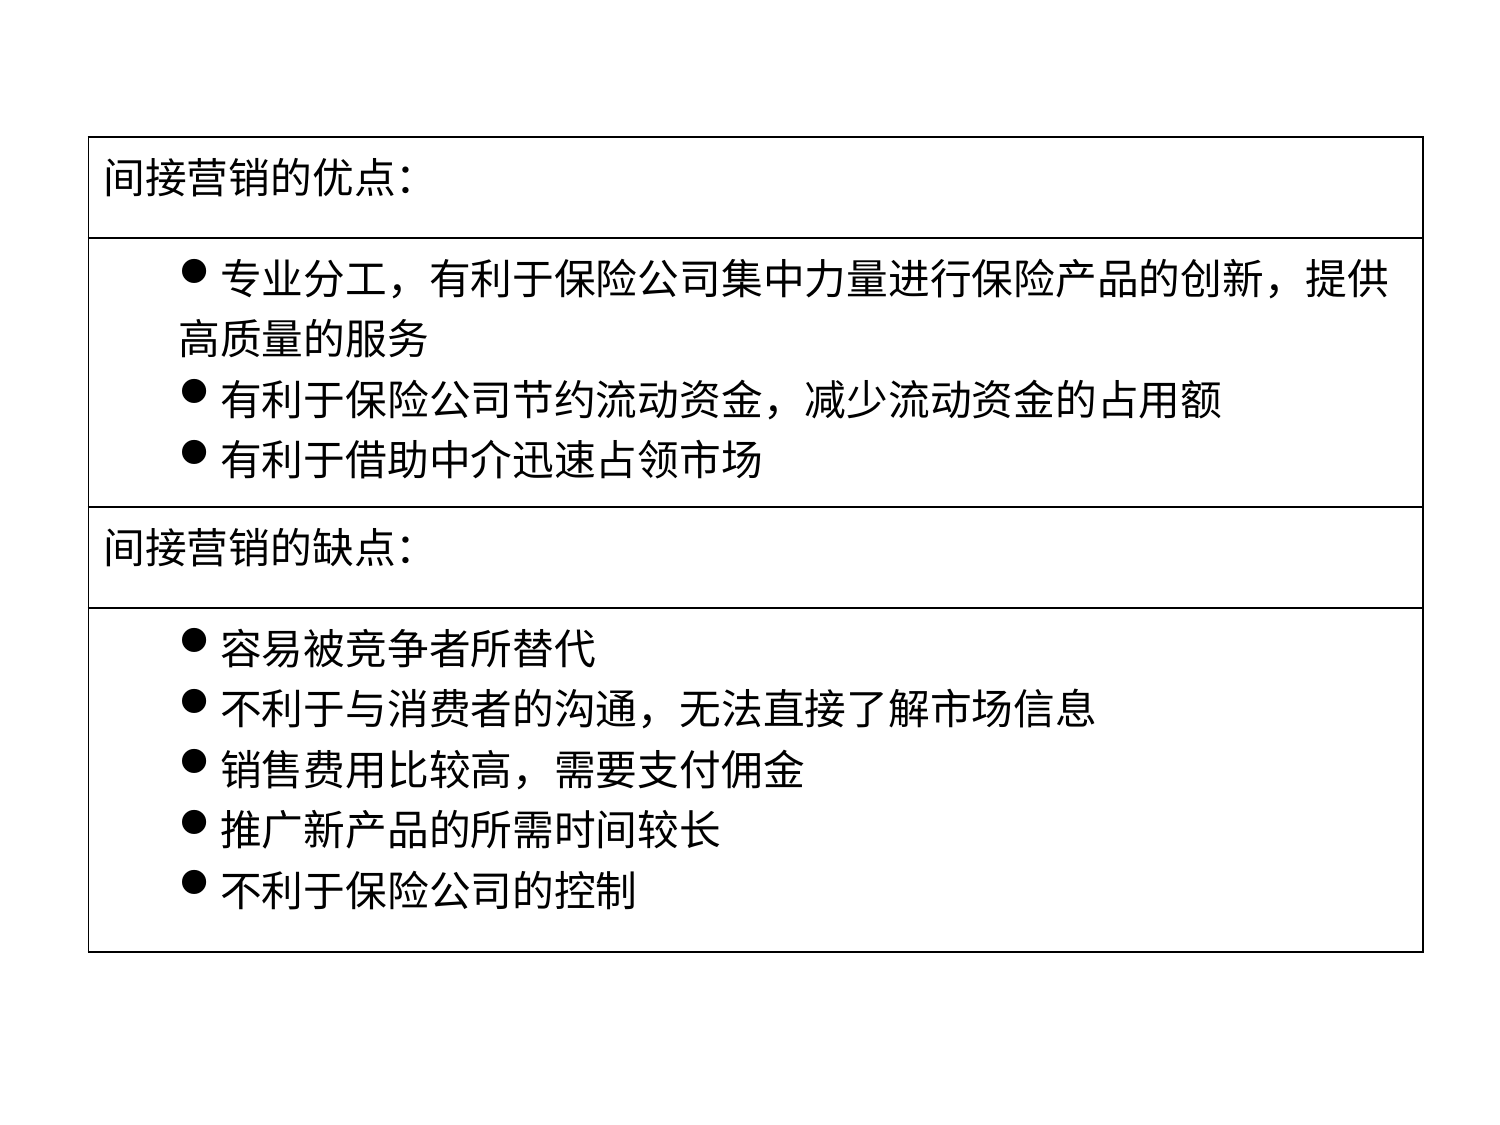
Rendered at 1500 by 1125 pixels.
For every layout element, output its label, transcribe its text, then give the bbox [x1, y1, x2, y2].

table_header 间接营销的优点： [89, 138, 1422, 237]
table_cell 间接营销的缺点： [89, 508, 1422, 607]
table_cell 容易被竞争者所替代 不利于与消费者的沟通，无法直接了解市场信息 销售费用比较高，需要支付佣金 推广新产品的所需时间较长 不利于保险公司的控制 [89, 609, 1422, 951]
table_cell 专业分工，有利于保险公司集中力量进行保险产品的创新，提供高质量的服务 有利于保险公司节约流动资金，减少流动资金的占用额 有利于借助中介迅速占领市场 [89, 239, 1422, 506]
